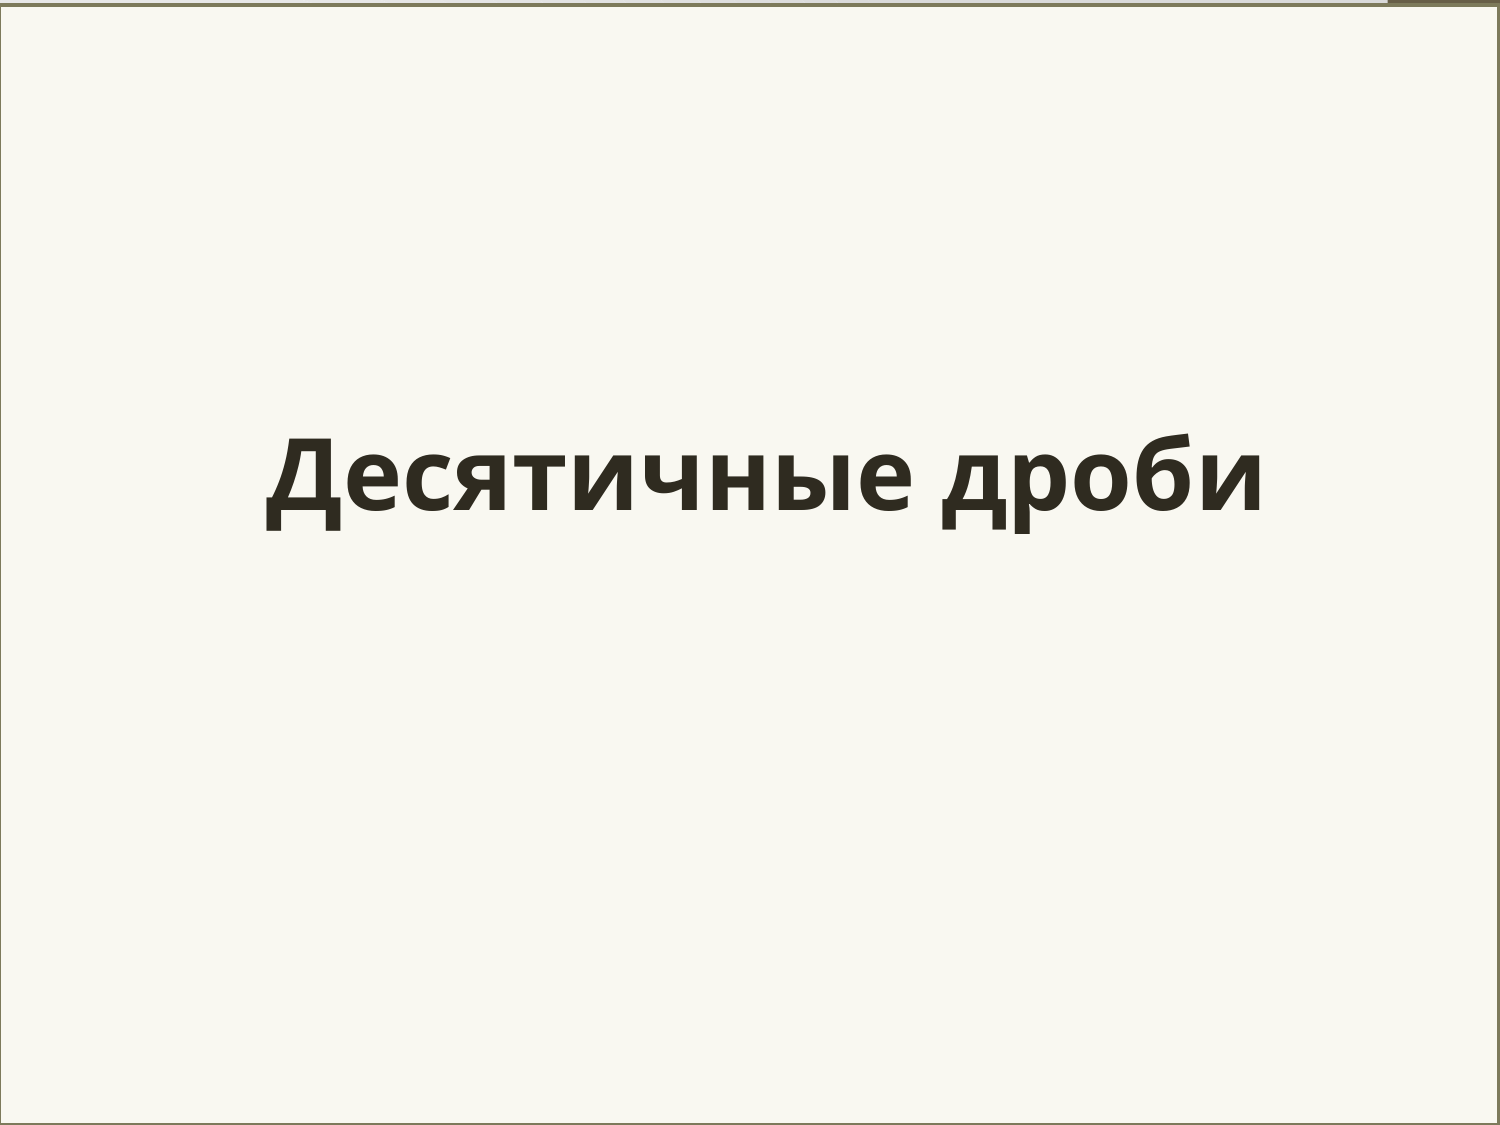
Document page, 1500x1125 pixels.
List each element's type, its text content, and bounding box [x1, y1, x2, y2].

text_box Десятичные дроби [17, 402, 1500, 538]
text_box [0, 3, 1500, 1125]
